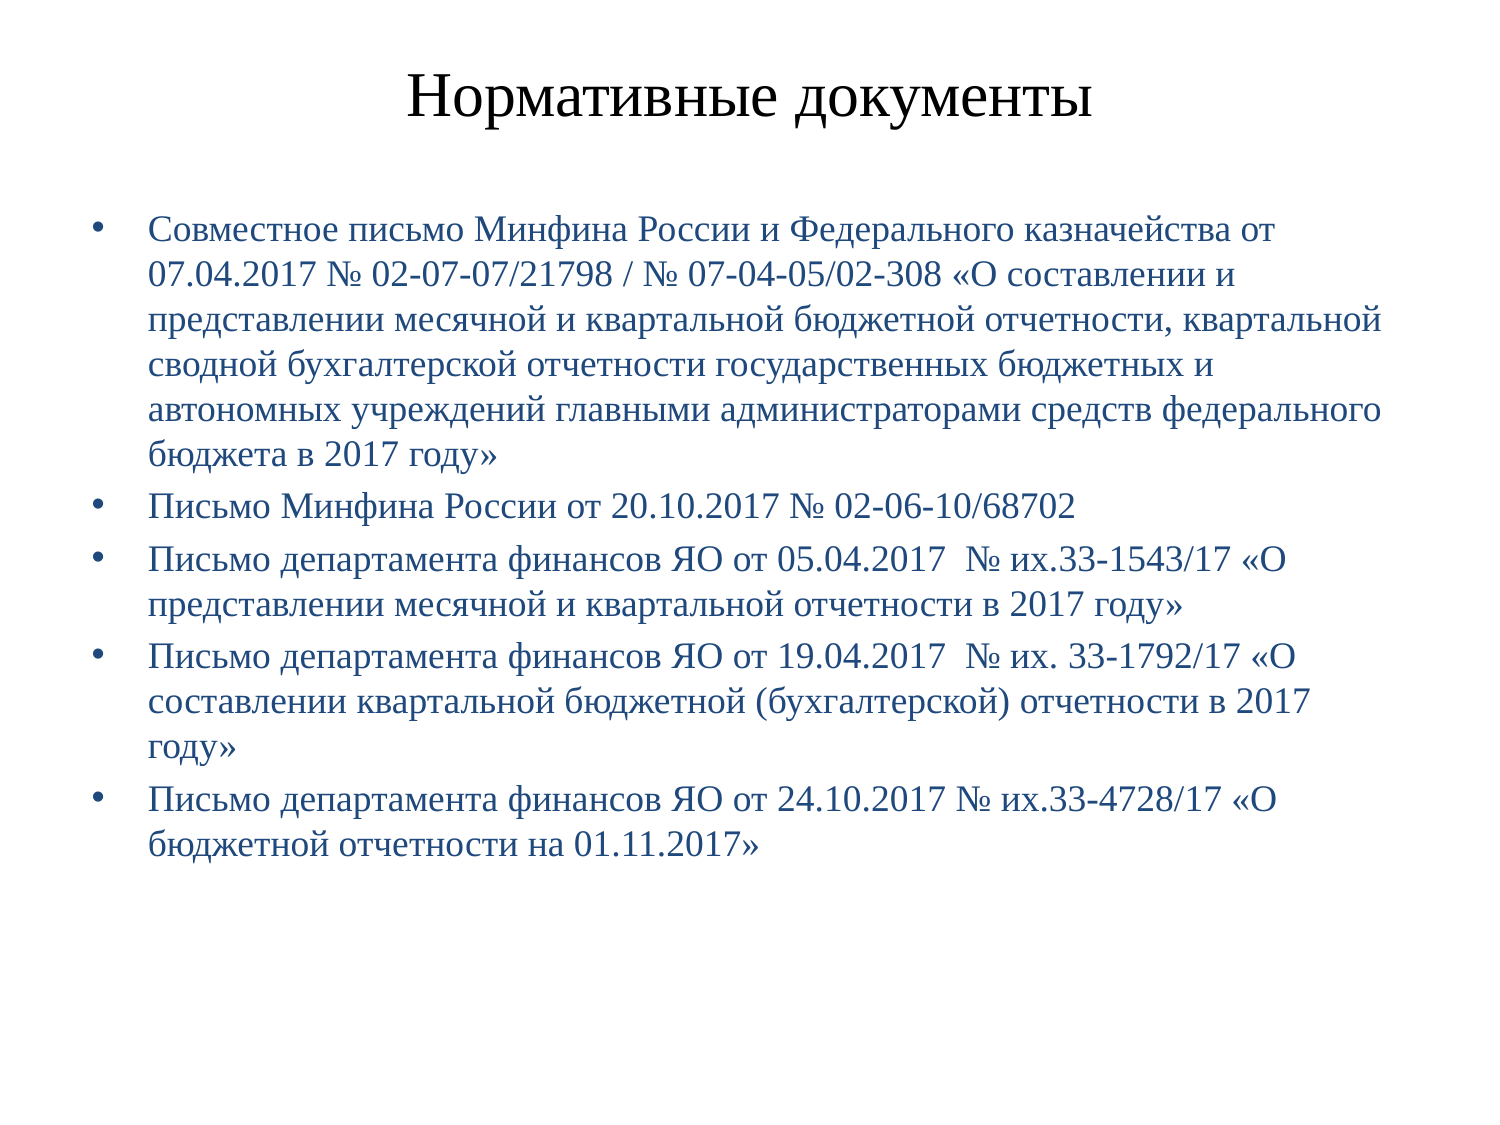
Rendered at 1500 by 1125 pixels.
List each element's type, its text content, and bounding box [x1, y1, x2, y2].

list Совместное письмо Минфина России и Федерального казначейства от 07.04.2017 № 02-07-07/21798 / № 07-04-05/02-308 «О составлении и представлении месячной и квартальной бюджетной отчетности, квартальной сводной бухгалтерской отчетности государственных бюджетных и автономных учреждений главными администраторами средств федерального бюджета в 2017 году» Письмо Минфина России от 20.10.2017 № 02-06-10/68702 Письмо департамента финансов ЯО от 05.04.2017 № их.33-1543/17 «О представлении месячной и квартальной отчетности в 2017 году» Письмо департамента финансов ЯО от 19.04.2017 № их. 33-1792/17 «О составлении квартальной бюджетной (бухгалтерской) отчетности в 2017 году» Письмо департамента финансов ЯО от 24.10.2017 № их.33-4728/17 «О бюджетной отчетности на 01.11.2017» [76, 196, 1427, 1035]
title Нормативные документы [75, 45, 1425, 138]
